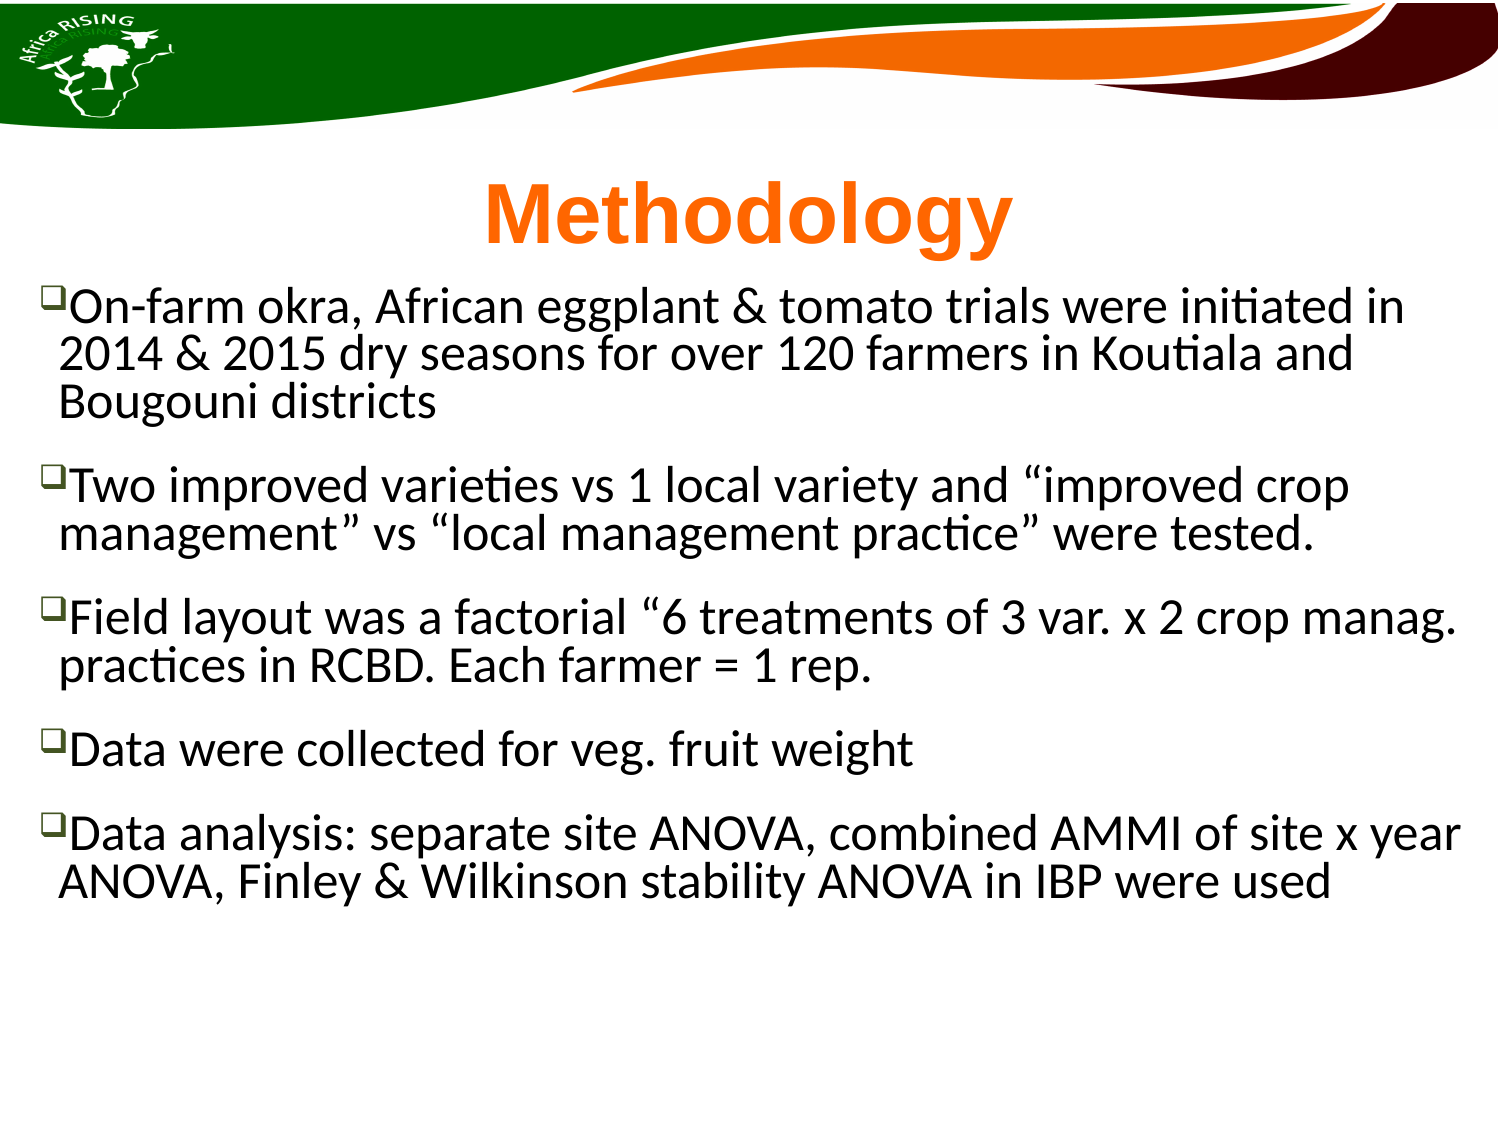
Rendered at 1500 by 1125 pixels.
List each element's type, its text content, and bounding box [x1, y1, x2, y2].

text_box On-farm okra, African eggplant & tomato trials were initiated in 2014 & 2015 dry seasons for over 120 farmers in Koutiala and Bougouni districts Two improved varieties vs 1 local variety and “improved crop management” vs “local management practice” were tested. Field layout was a factorial “6 treatments of 3 var. x 2 crop manag. practices in RCBD. Each farmer = 1 rep. Data were collected for veg. fruit weight Data analysis: separate site ANOVA, combined AMMI of site x year ANOVA, Finley & Wilkinson stability ANOVA in IBP were used [35, 210, 1500, 911]
picture [0, 3, 1498, 129]
text_box Methodology [35, 156, 1463, 210]
